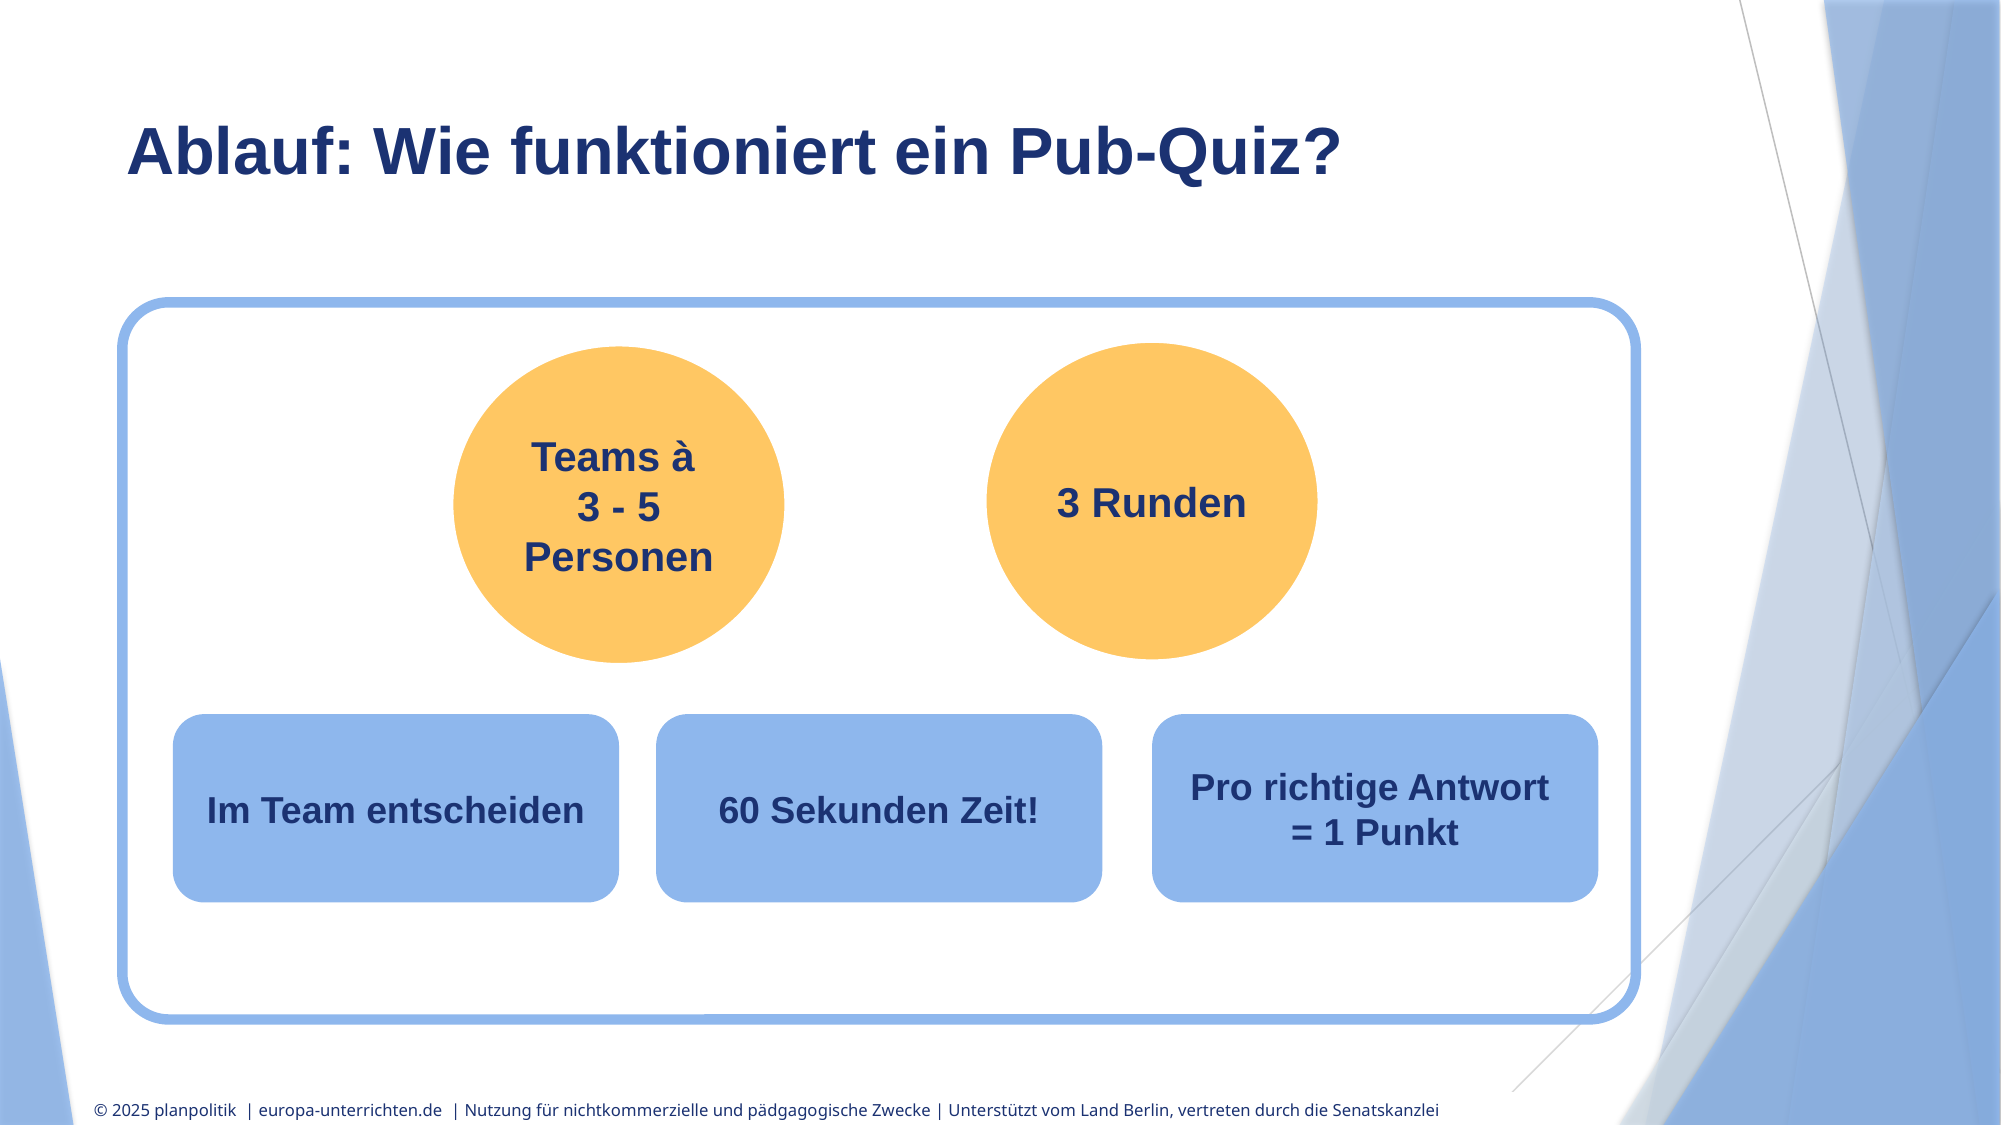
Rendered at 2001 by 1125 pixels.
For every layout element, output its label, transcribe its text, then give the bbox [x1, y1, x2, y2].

text_box 60 Sekunden Zeit! [654, 712, 1104, 905]
text_box Pro richtige Antwort = 1 Punkt [1150, 712, 1600, 905]
text_box [162, 84, 1888, 303]
text_box Im Team entscheiden [171, 712, 621, 905]
title Ablauf: Wie funktioniert ein Pub-Quiz? [111, 99, 162, 317]
text_box [122, 302, 1636, 1020]
